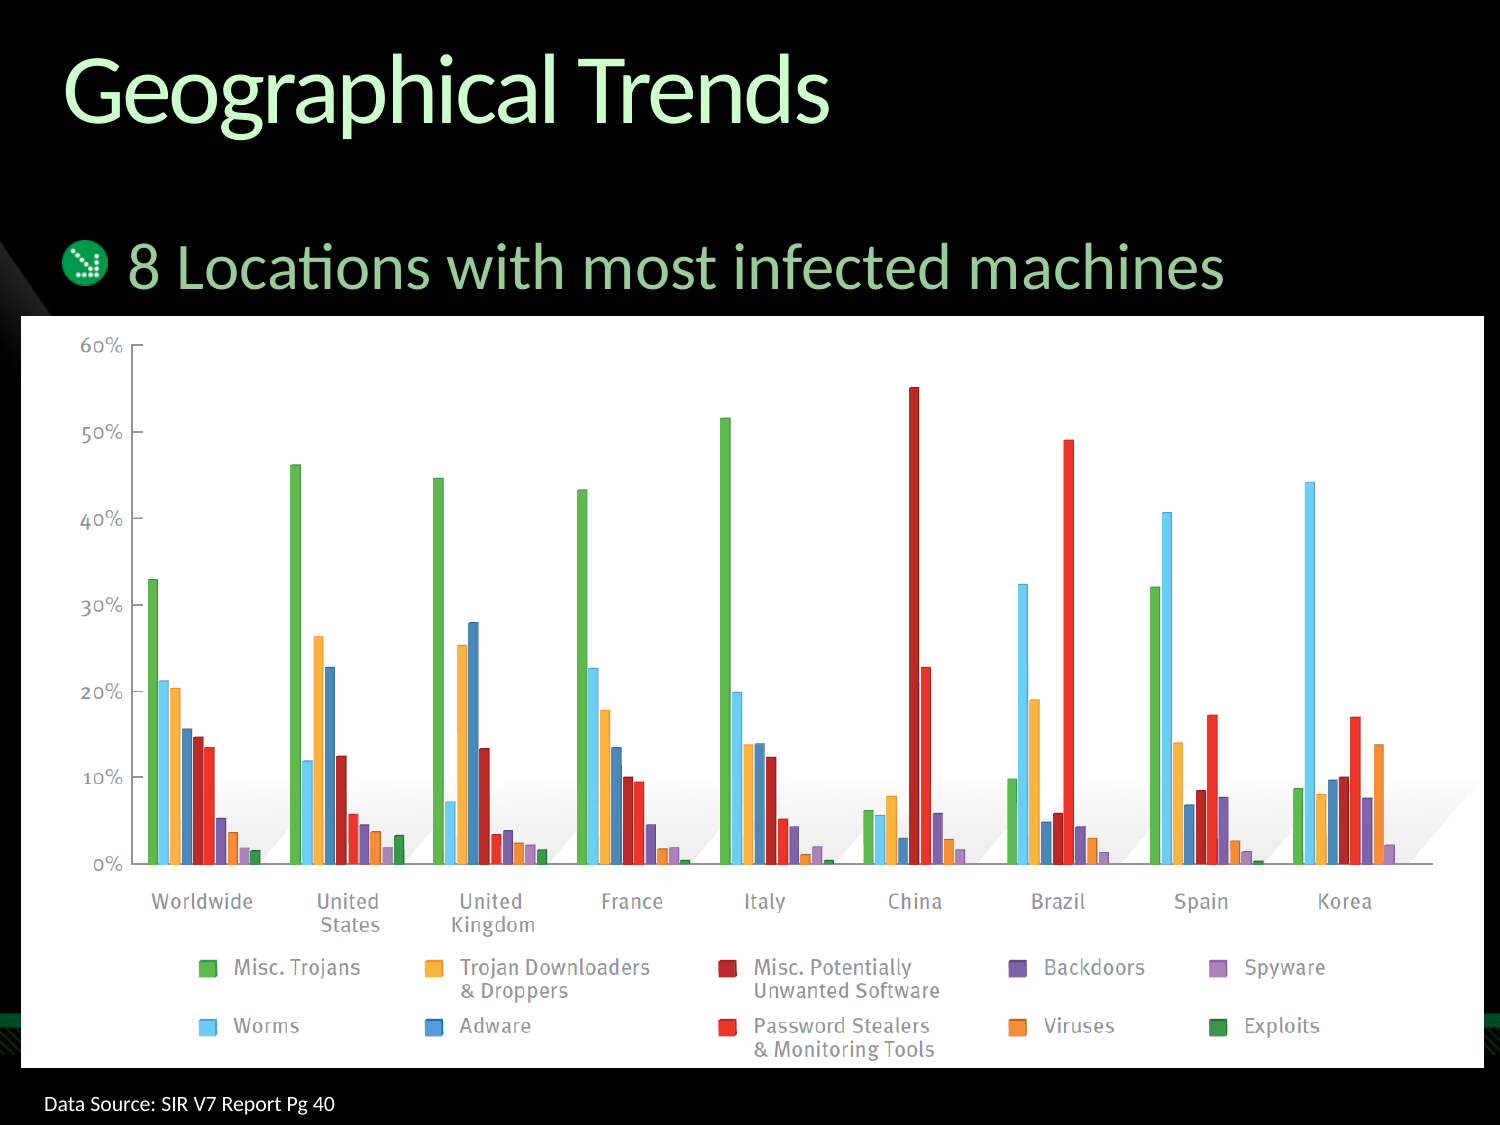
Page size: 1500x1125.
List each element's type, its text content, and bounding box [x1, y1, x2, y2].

list 8 Locations with most infected machines USA,UK,France,Italy – Trojans China, language specific browser threats Brazil, malware targeting online banking Spain, Korea, WORMS targeting online gamers [62, 231, 1438, 315]
title Geographical Trends [62, 37, 1438, 147]
picture [0, 0, 1500, 1125]
text_box Data Source: SIR V7 Report Pg 40 [29, 1082, 1500, 1124]
